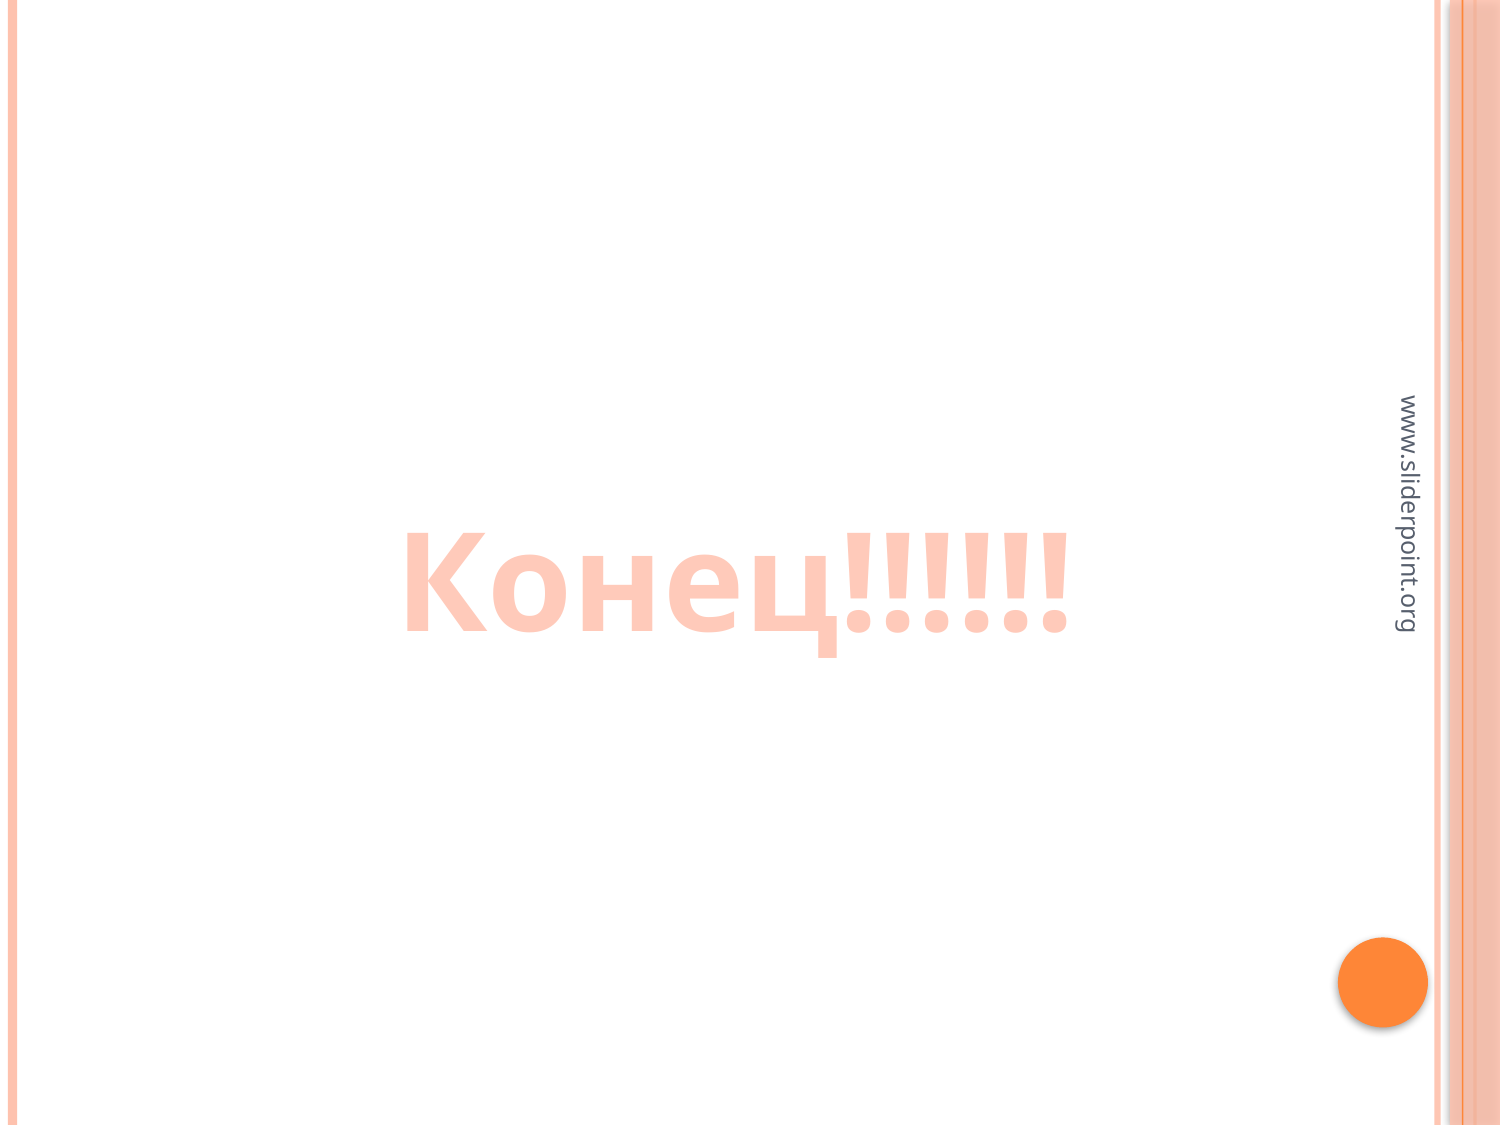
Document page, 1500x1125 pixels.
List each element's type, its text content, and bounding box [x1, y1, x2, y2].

text_box Конец!!!!!! [308, 486, 1091, 667]
footer www.sliderpoint.org [1379, 380, 1440, 906]
